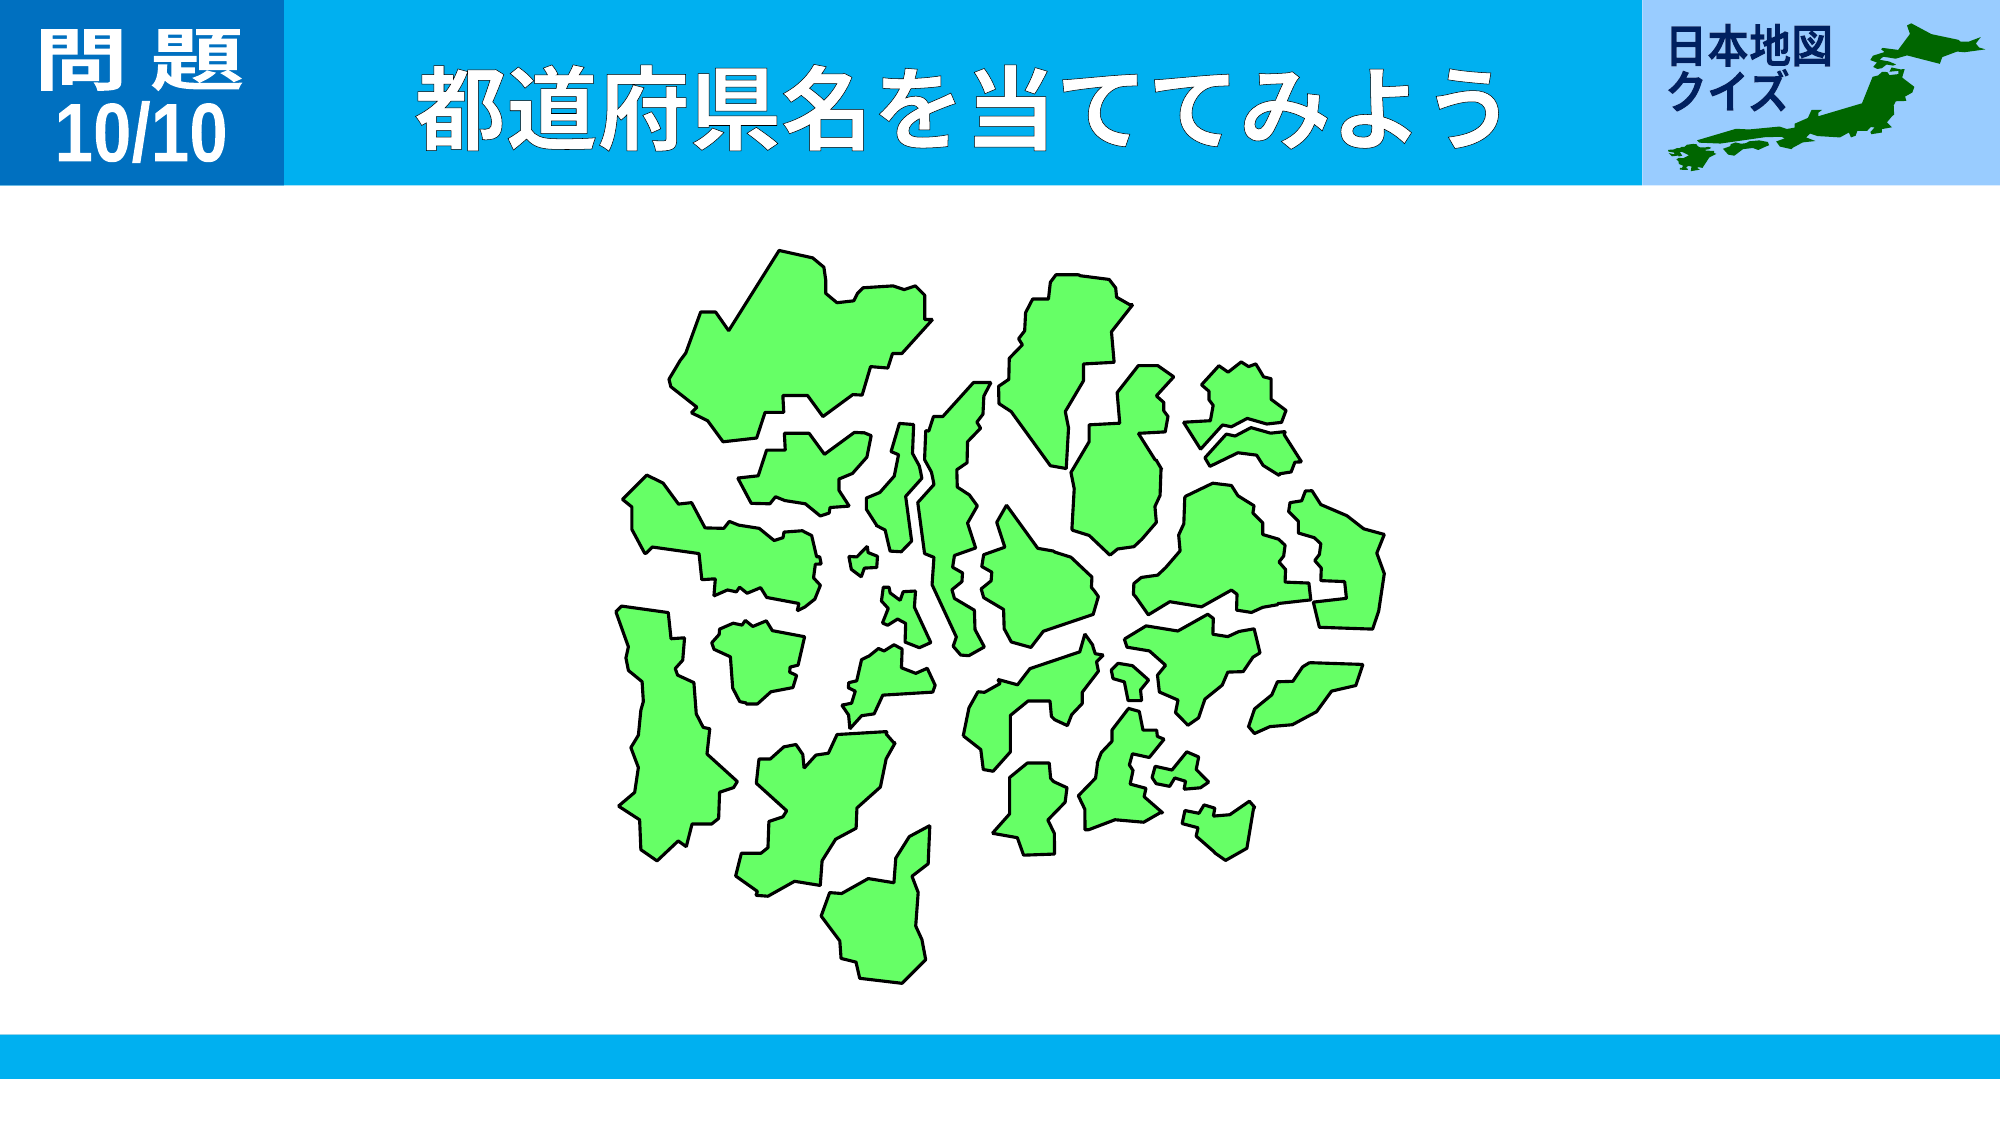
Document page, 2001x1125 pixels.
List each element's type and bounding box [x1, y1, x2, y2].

text_box [0, 1034, 2000, 1079]
text_box [615, 250, 1385, 984]
